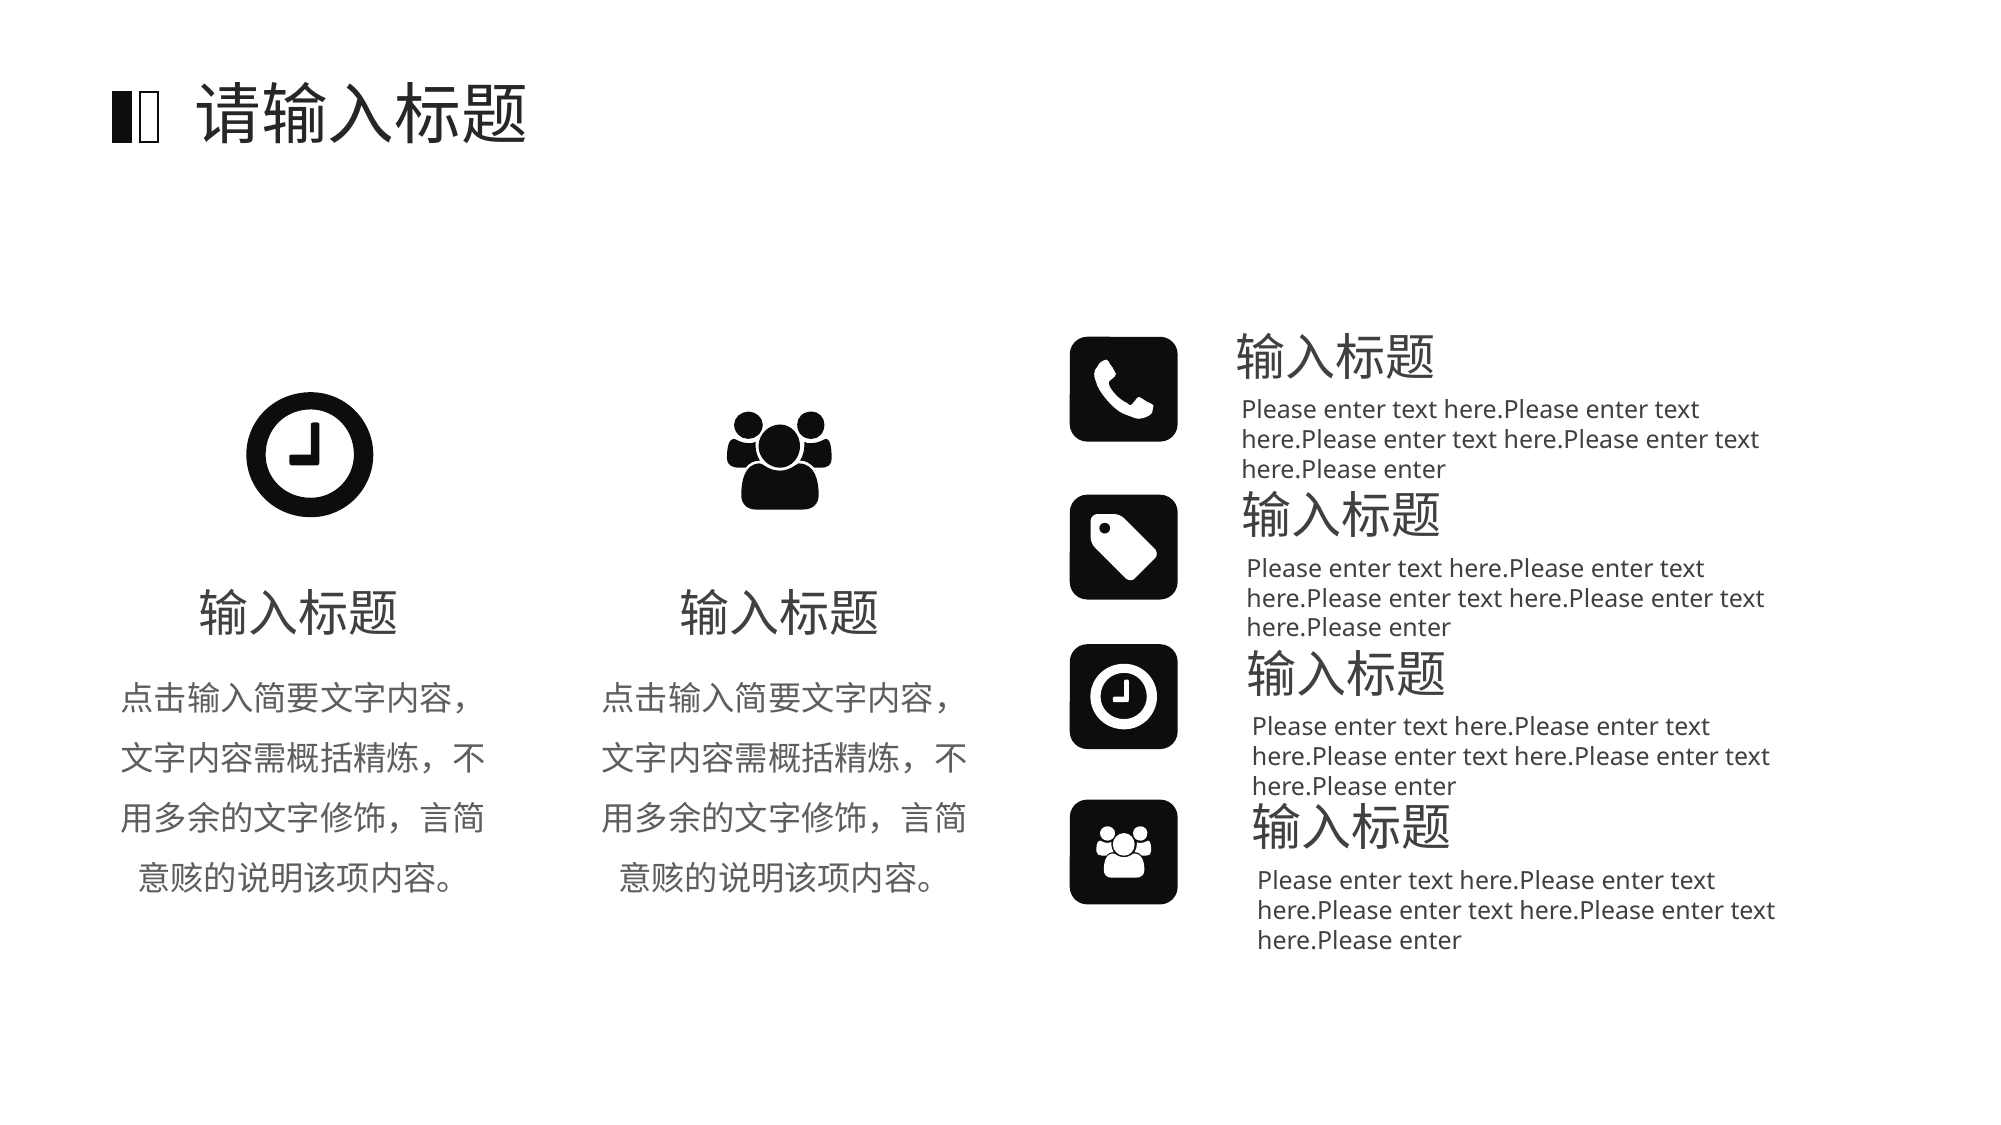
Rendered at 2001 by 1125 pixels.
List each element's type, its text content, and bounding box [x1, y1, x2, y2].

text_box 输入标题 [1221, 317, 1828, 393]
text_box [1069, 644, 1178, 750]
text_box [800, 438, 832, 468]
text_box 点击输入简要文字内容，文字内容需概括精炼，不用多余的文字修饰，言简意赅的说明该项内容。 [93, 650, 514, 905]
text_box 输入标题 [1231, 634, 1839, 710]
text_box [797, 411, 825, 439]
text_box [1069, 494, 1178, 600]
text_box Please enter text here.Please enter text here.Please enter text here.Please enter text here.Please enter [1226, 385, 1834, 476]
text_box [758, 424, 801, 468]
text_box 输入标题 [152, 573, 445, 649]
text_box [726, 438, 819, 510]
text_box Please enter text here.Please enter text here.Please enter text here.Please enter text here.Please enter [1242, 857, 1850, 962]
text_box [113, 91, 159, 143]
text_box Please enter text here.Please enter text here.Please enter text here.Please enter text here.Please enter [1231, 544, 1839, 634]
text_box Please enter text here.Please enter text here.Please enter text here.Please enter text here.Please enter [1237, 703, 1844, 788]
text_box [246, 392, 374, 518]
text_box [1069, 799, 1178, 905]
text_box 输入标题 [1226, 476, 1834, 551]
text_box 点击输入简要文字内容，文字内容需概括精炼，不用多余的文字修饰，言简意赅的说明该项内容。 [574, 650, 995, 905]
text_box 输入标题 [633, 573, 926, 649]
text_box 输入标题 [1237, 788, 1844, 864]
text_box [734, 411, 763, 439]
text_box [1069, 336, 1178, 442]
text_box 请输入标题 [179, 64, 595, 159]
